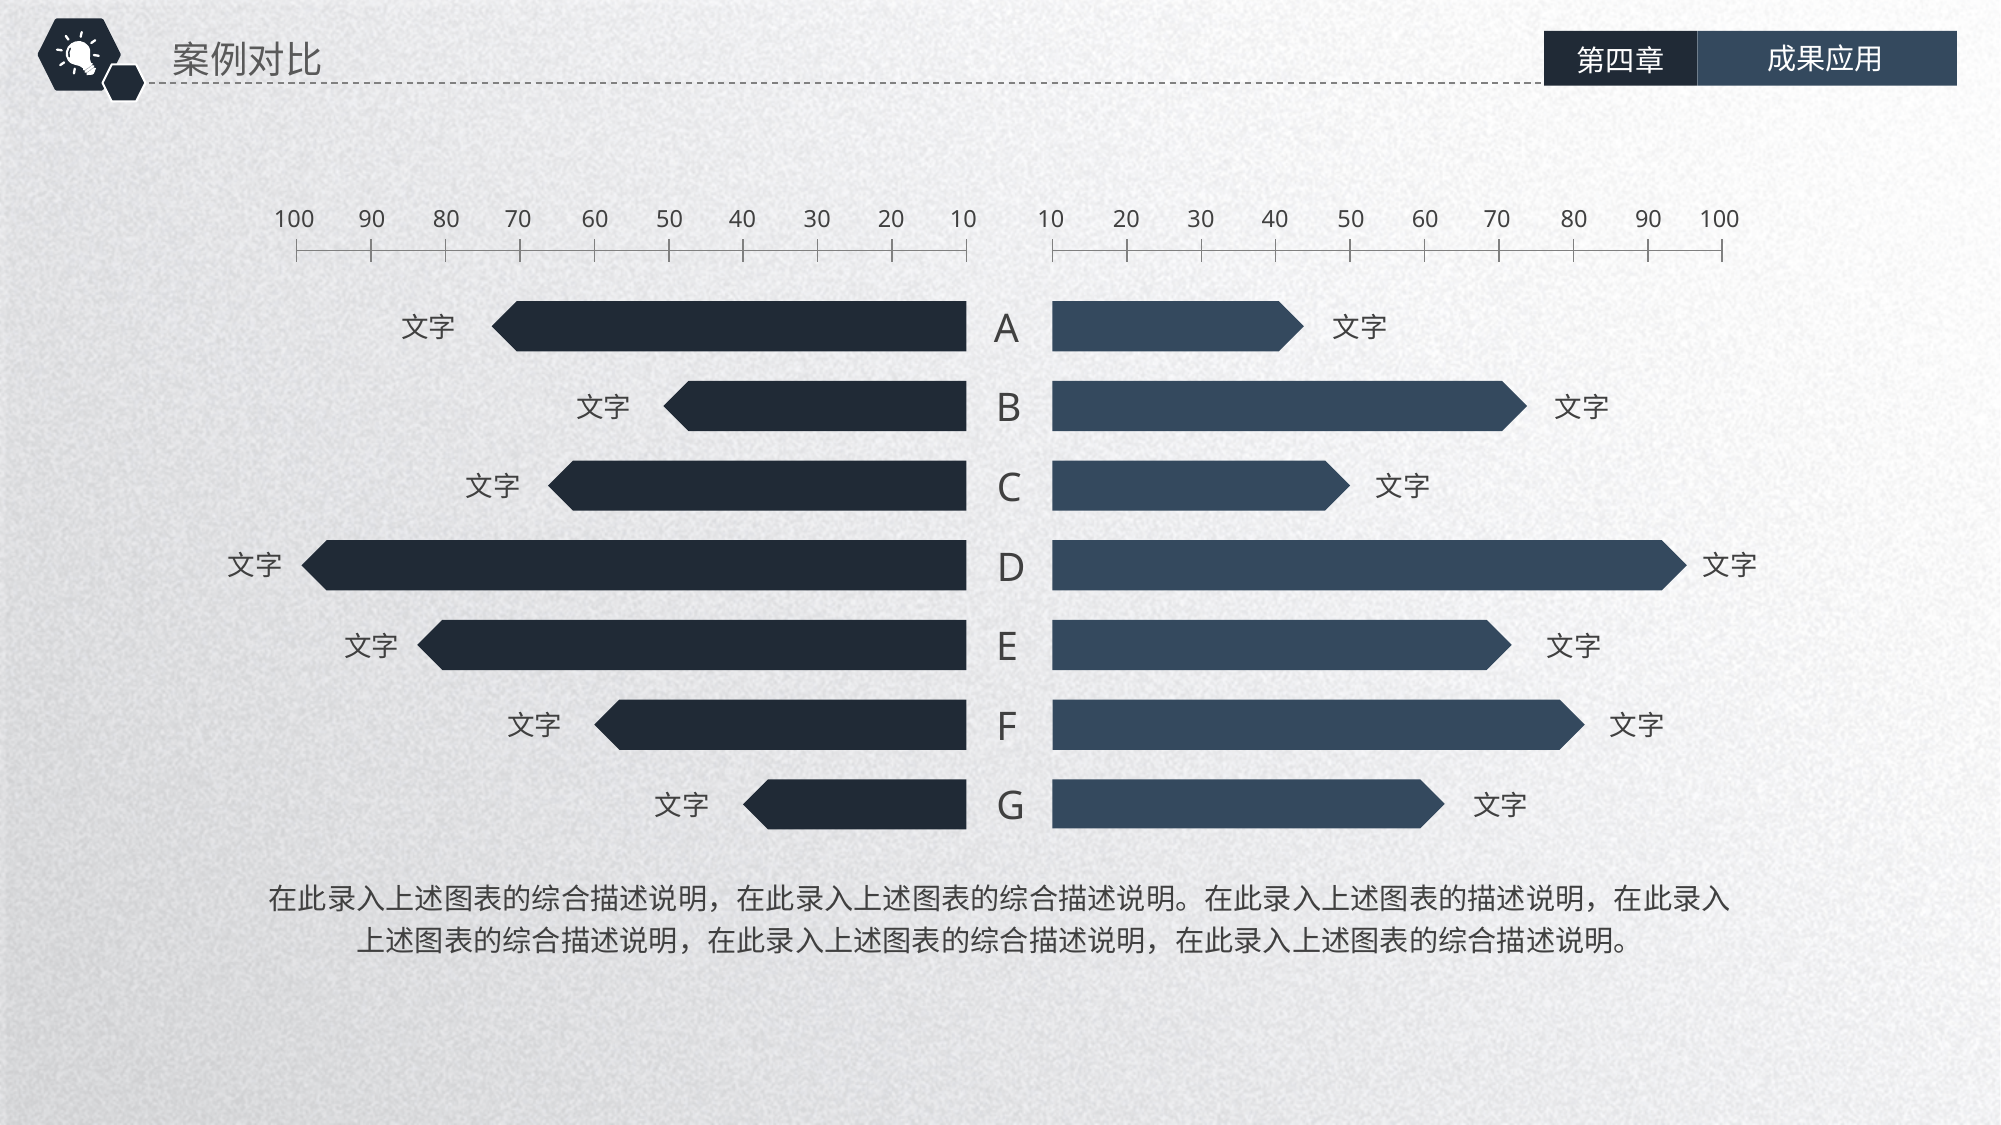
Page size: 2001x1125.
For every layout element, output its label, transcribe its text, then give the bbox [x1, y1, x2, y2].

text_box 文字 [450, 461, 536, 510]
text_box 文字 [492, 700, 578, 749]
text_box [64, 34, 70, 41]
text_box 文字 [1361, 461, 1446, 510]
text_box E [981, 613, 1034, 676]
text_box [59, 61, 66, 67]
text_box 70 [1468, 196, 1526, 237]
text_box [1050, 378, 1530, 434]
text_box [661, 378, 969, 434]
text_box 30 [1172, 196, 1230, 237]
text_box [1050, 697, 1587, 752]
text_box B [981, 375, 1037, 437]
text_box 90 [343, 196, 401, 237]
text_box [1544, 83, 1695, 88]
text_box 文字 [1539, 382, 1625, 430]
text_box 50 [641, 196, 698, 237]
text_box 文字 [386, 302, 472, 351]
text_box 20 [863, 196, 920, 237]
text_box 文字 [1687, 540, 1773, 588]
text_box [65, 41, 97, 76]
text_box [100, 62, 148, 104]
text_box 文字 [1317, 302, 1403, 351]
text_box 40 [1246, 196, 1304, 237]
text_box 20 [1098, 196, 1155, 237]
text_box 80 [1545, 196, 1603, 237]
text_box 100 [259, 196, 330, 240]
text_box 50 [1322, 196, 1380, 237]
text_box 100 [1684, 196, 1755, 240]
text_box 文字 [1595, 700, 1680, 749]
text_box 文字 [1458, 780, 1544, 829]
text_box [545, 458, 969, 513]
text_box 90 [1620, 196, 1677, 237]
text_box 10 [1022, 196, 1079, 240]
text_box [1695, 29, 1959, 88]
text_box 60 [566, 196, 624, 237]
picture [0, 0, 2001, 1125]
text_box 10 [934, 196, 992, 240]
text_box [415, 617, 969, 673]
text_box [1050, 617, 1514, 673]
text_box 案例对比 [161, 30, 469, 82]
text_box 文字 [1531, 621, 1617, 669]
text_box [1050, 458, 1353, 513]
text_box 40 [714, 196, 771, 237]
text_box D [982, 534, 1041, 597]
text_box [592, 697, 969, 752]
text_box [1542, 29, 1695, 82]
text_box 60 [1397, 196, 1454, 237]
text_box [37, 18, 121, 91]
text_box C [982, 454, 1037, 517]
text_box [296, 238, 967, 262]
text_box G [981, 773, 1041, 836]
text_box [1050, 538, 1687, 593]
text_box 文字 [561, 382, 647, 430]
text_box F [981, 693, 1032, 756]
text_box [740, 777, 969, 832]
text_box 70 [489, 196, 547, 237]
text_box 文字 [329, 621, 415, 669]
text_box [1052, 238, 1723, 262]
text_box [489, 299, 969, 354]
text_box [1050, 299, 1307, 354]
text_box 80 [418, 196, 475, 237]
text_box [299, 538, 969, 593]
text_box 成果应用 [1695, 34, 1956, 82]
text_box 第四章 [1544, 36, 1698, 83]
text_box [1050, 777, 1447, 831]
text_box 文字 [213, 540, 298, 588]
text_box 文字 [639, 780, 725, 829]
text_box A [978, 295, 1034, 358]
text_box 在此录入上述图表的综合描述说明，在此录入上述图表的综合描述说明。在此录入上述图表的描述说明，在此录入上述图表的综合描述说明，在此录入上述图表的综合描述说明，在此录入上述图表的综合描述说明。 [245, 865, 1755, 965]
text_box 30 [789, 196, 846, 237]
